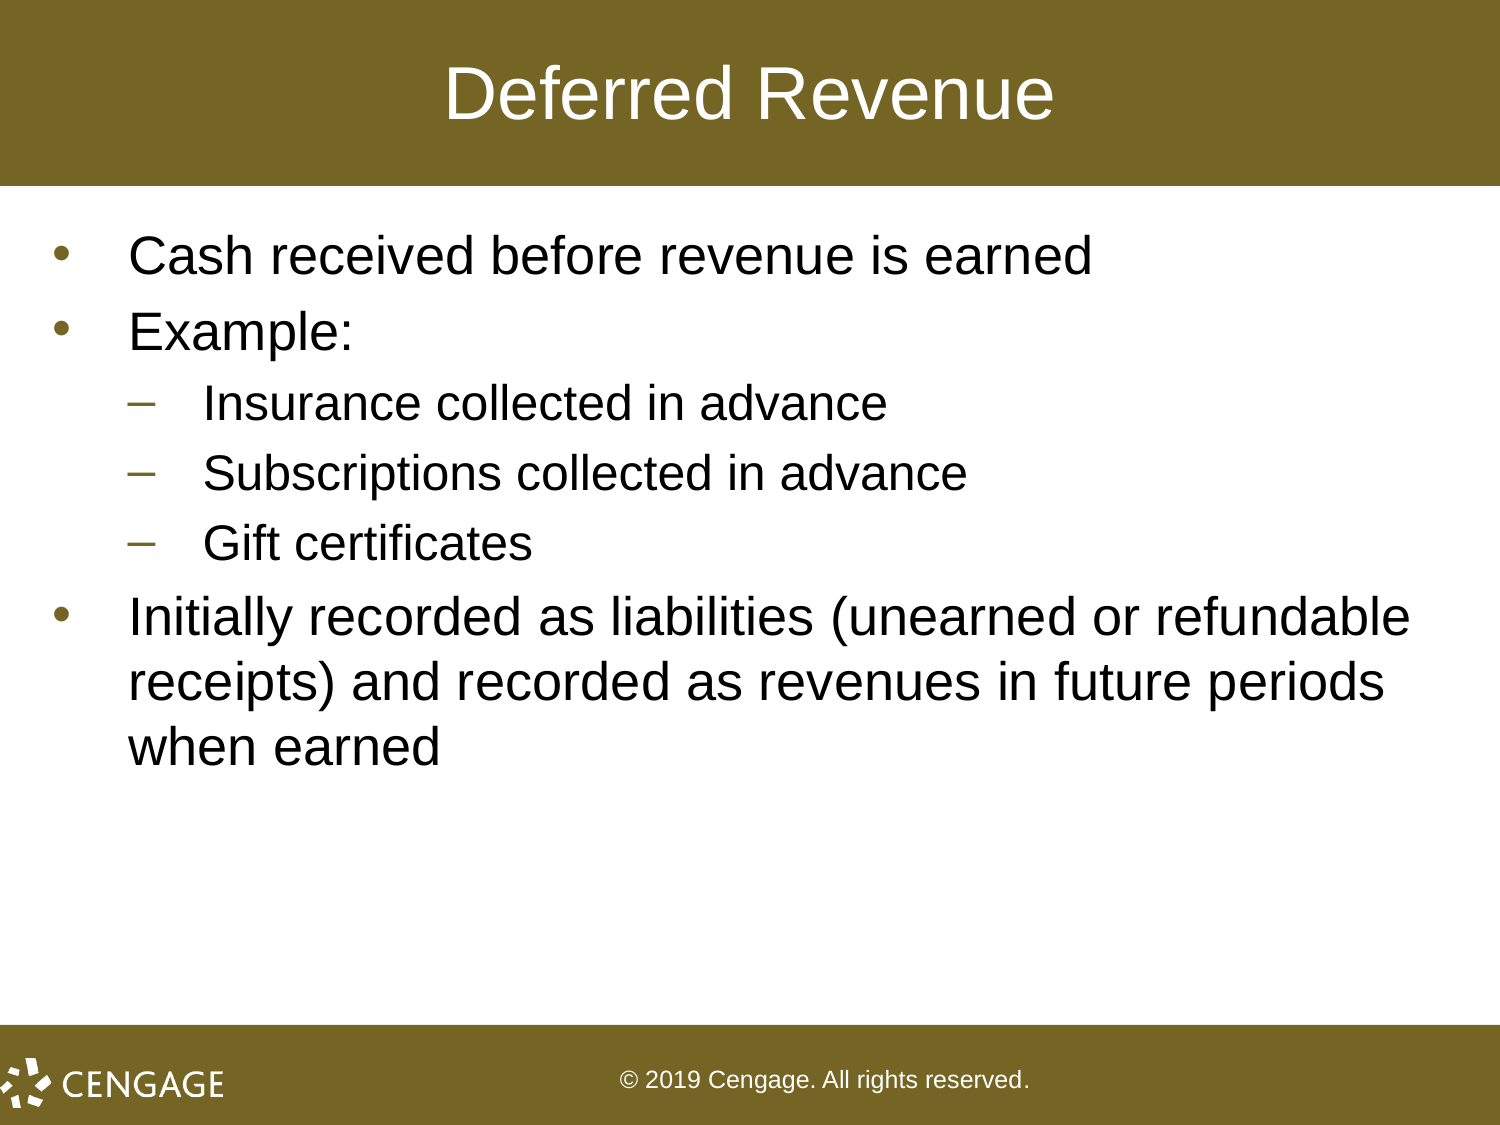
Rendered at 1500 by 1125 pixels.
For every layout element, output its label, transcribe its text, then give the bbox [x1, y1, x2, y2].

title Deferred Revenue [7, 4, 1493, 175]
picture [0, 1058, 223, 1108]
list Cash received before revenue is earned Example: Insurance collected in advance Subscriptions collected in advance Gift certificates Initially recorded as liabilities (unearned or refundable receipts) and recorded as revenues in future periods when earned [37, 212, 1475, 1005]
